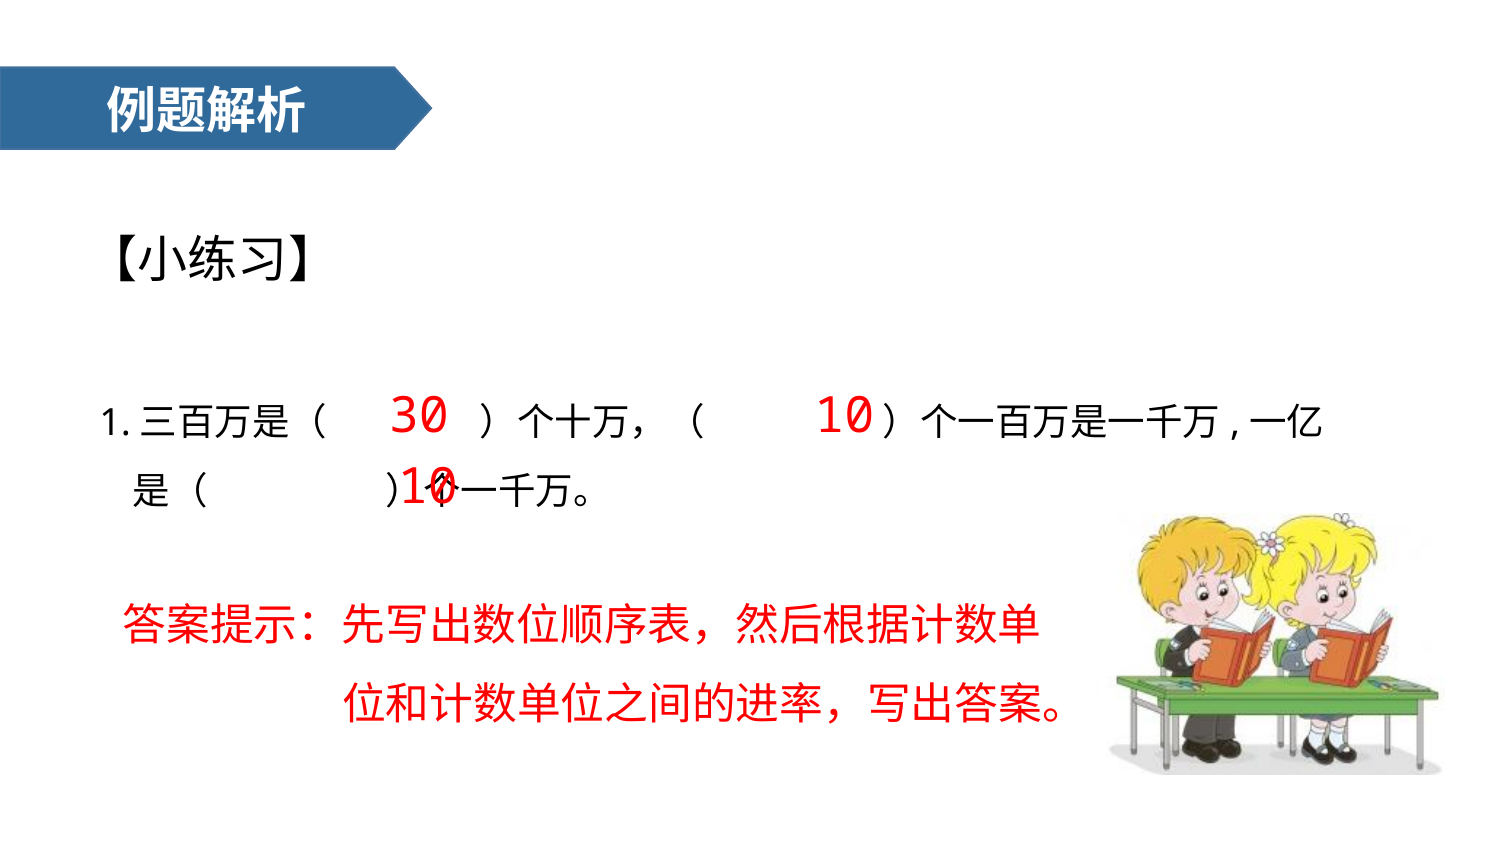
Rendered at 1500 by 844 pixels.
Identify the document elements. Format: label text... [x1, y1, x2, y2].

text_box 10 [803, 376, 892, 448]
text_box 【小练习】 1.三百万是（ ）个十万，（ ）个一百万是一千万,一亿是（ ）个一千万。 [76, 191, 1370, 518]
picture [1094, 513, 1459, 775]
text_box 30 [377, 376, 467, 448]
text_box 10 [386, 448, 476, 520]
text_box 答案提示：先写出数位顺序表，然后根据计数单位和计数单位之间的进率，写出答案。 [111, 565, 1087, 734]
text_box 例题解析 [0, 67, 432, 149]
